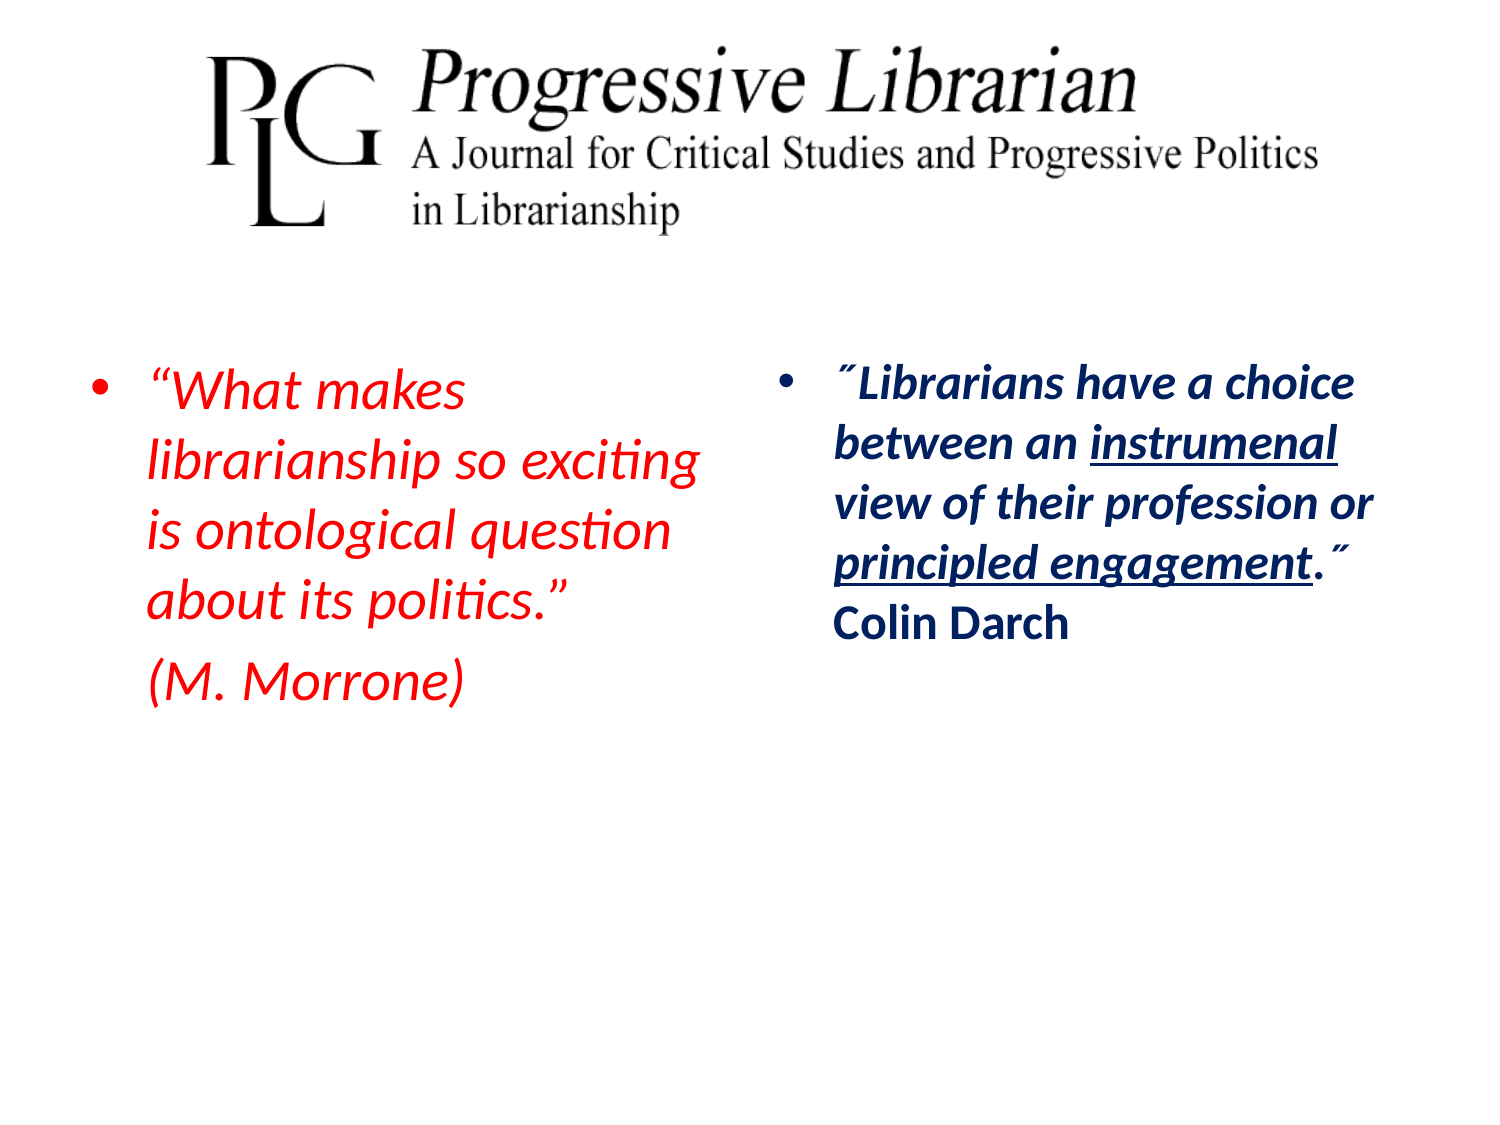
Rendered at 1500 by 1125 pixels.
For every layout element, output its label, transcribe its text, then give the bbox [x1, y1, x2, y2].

list ˝Librarians have a choice between an instrumenal view of their profession or principled engagement.˝ Colin Darch [762, 262, 1425, 1005]
picture [163, 34, 1415, 236]
list “What makes librarianship so exciting is ontological question about its politics.” (M. Morrone) [75, 262, 738, 1005]
